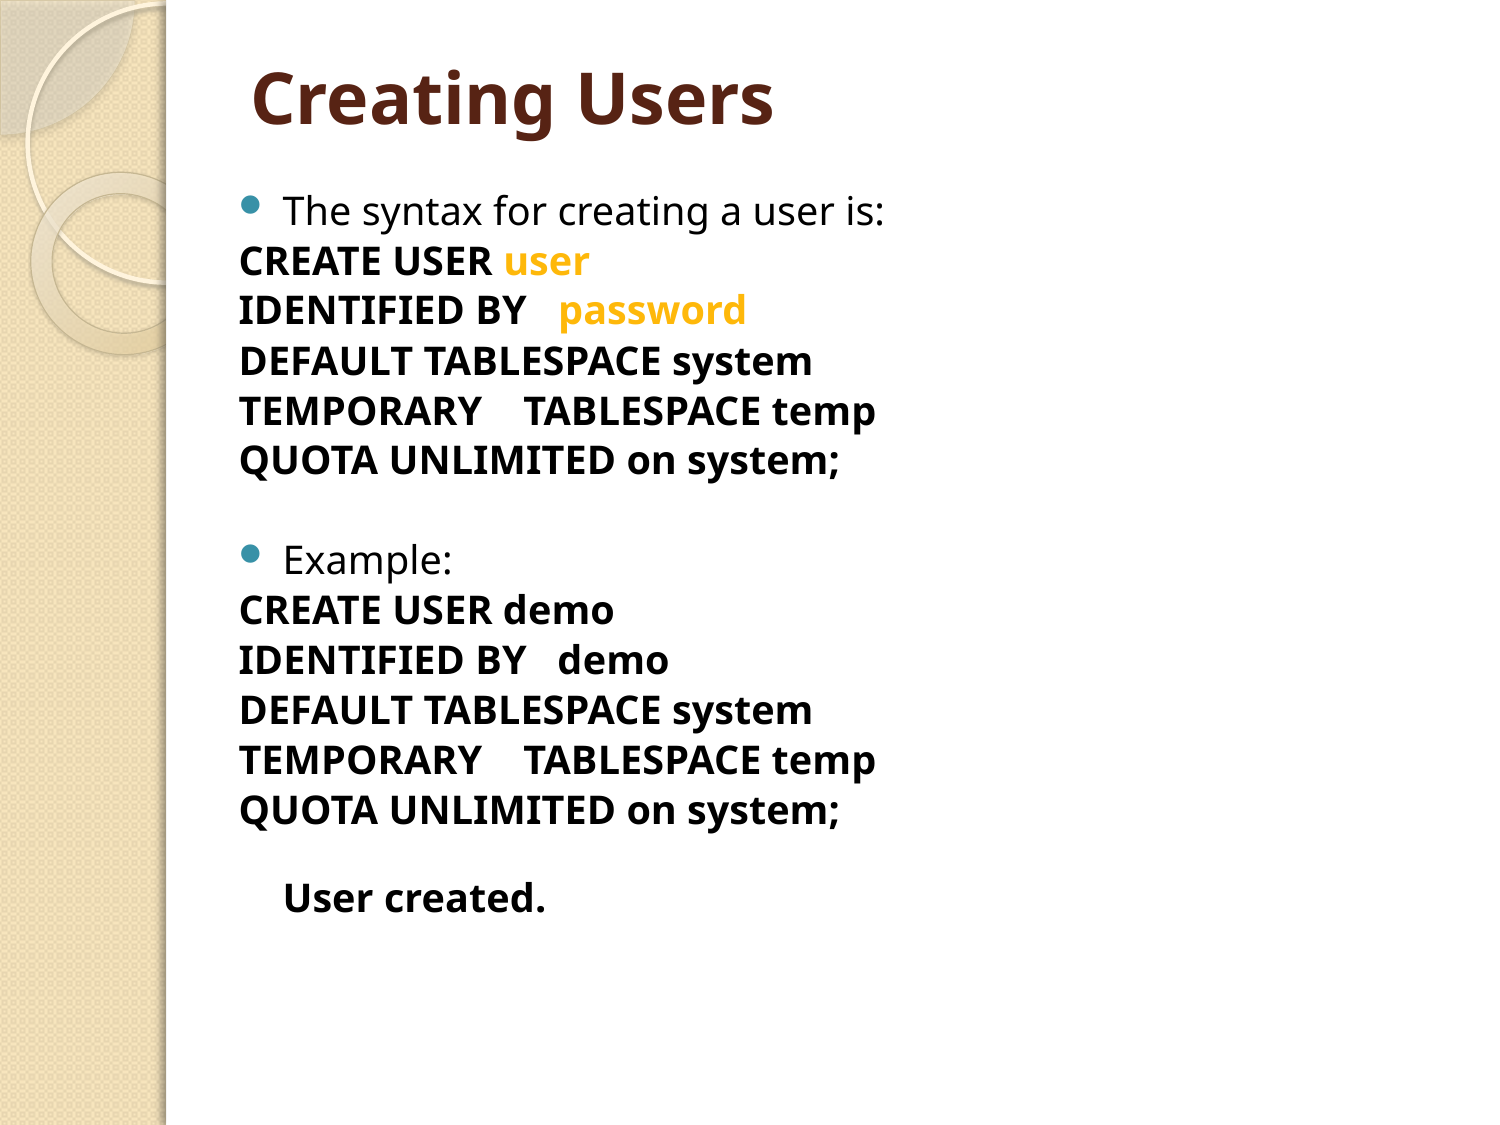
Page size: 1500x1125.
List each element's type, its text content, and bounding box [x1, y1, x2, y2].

title Creating Users [235, 45, 1466, 233]
list The syntax for creating a user is: CREATE USER user IDENTIFIED BY password DEFAULT TABLESPACE system TEMPORARY TABLESPACE temp QUOTA UNLIMITED on system; Example: CREATE USER demo IDENTIFIED BY demo DEFAULT TABLESPACE system TEMPORARY TABLESPACE temp QUOTA UNLIMITED on system; User created. [210, 187, 1336, 972]
